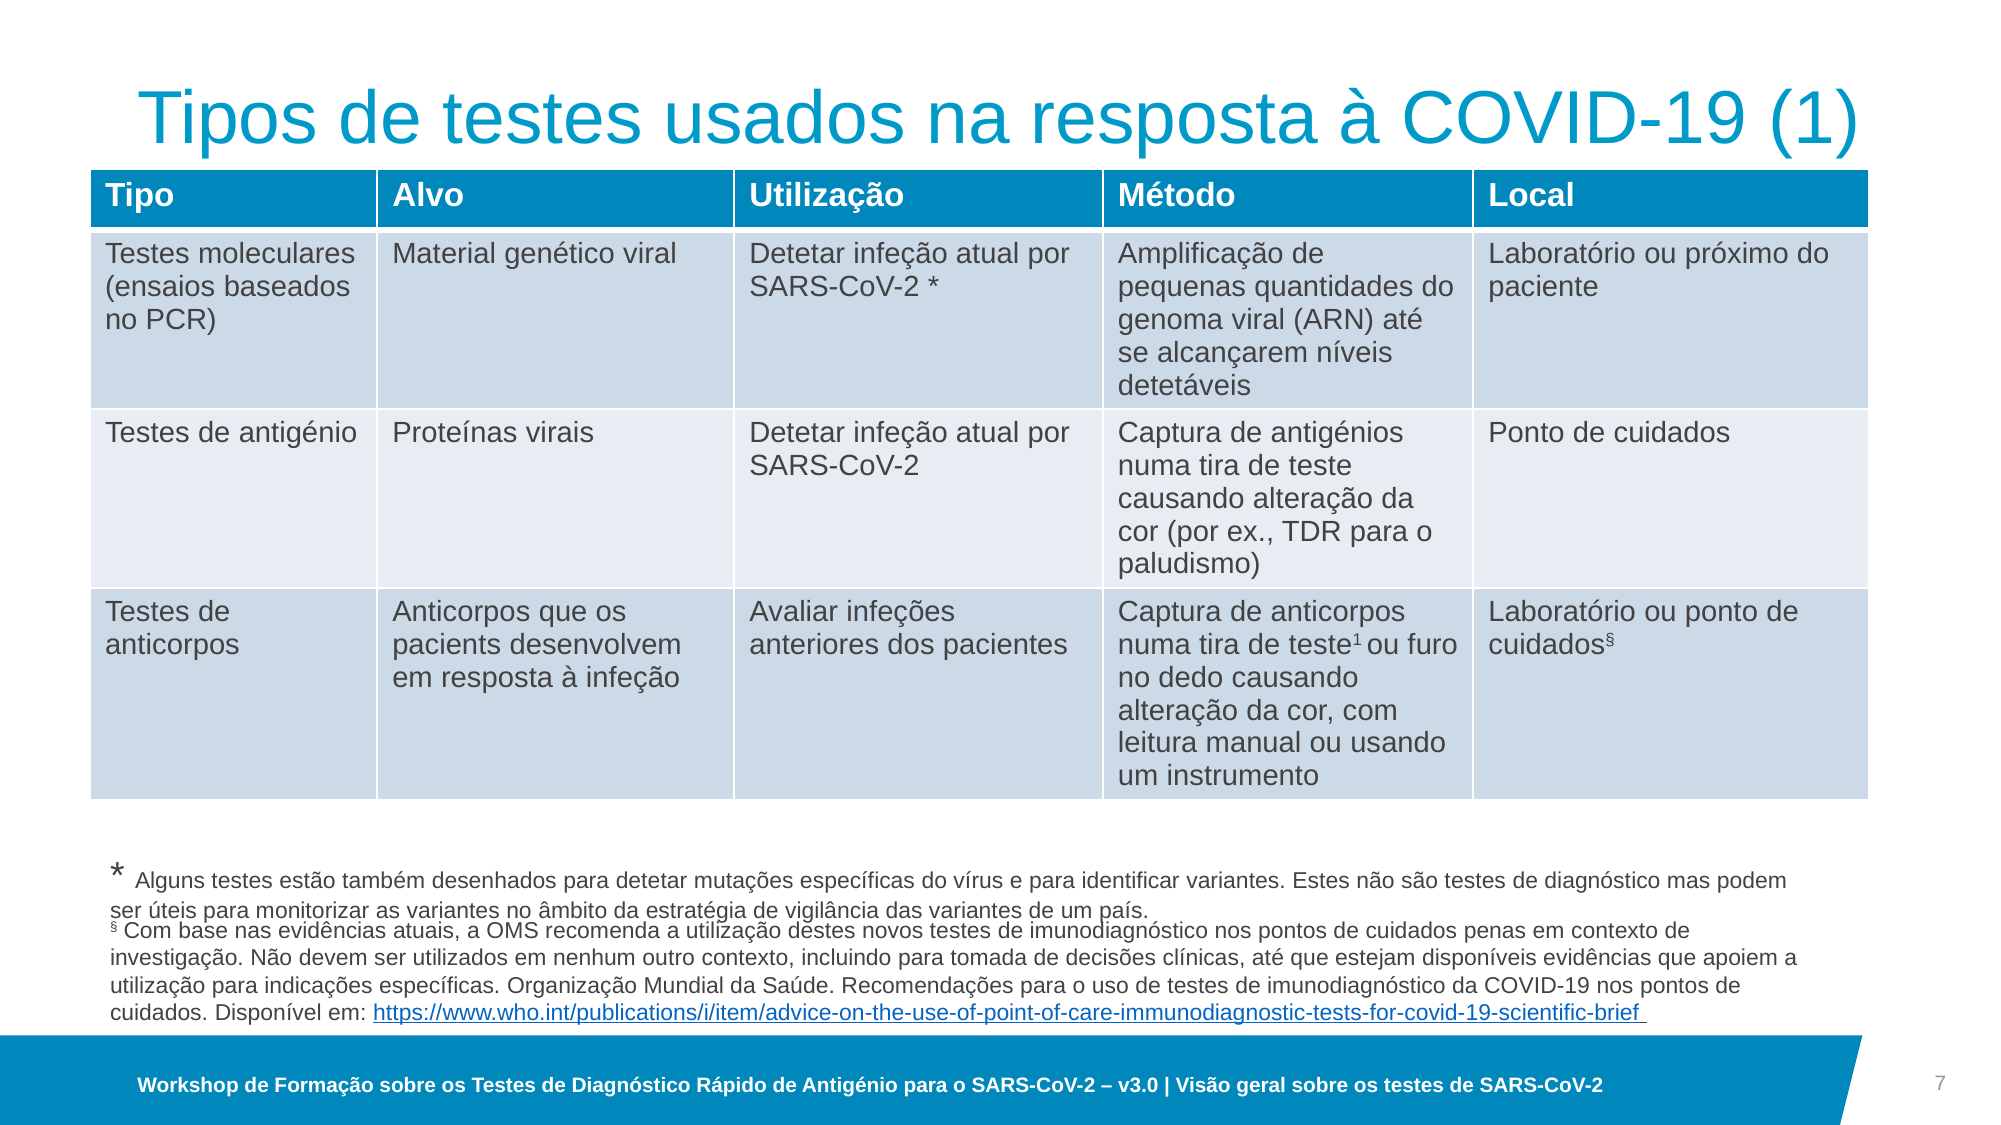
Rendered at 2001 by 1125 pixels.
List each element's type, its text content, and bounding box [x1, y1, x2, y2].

table_header Método [1104, 170, 1472, 227]
table_cell Anticorpos que os pacients desenvolvem em resposta à infeção [378, 589, 733, 799]
table_header Local [1474, 170, 1868, 227]
table_cell Captura de antigénios numa tira de teste causando alteração da cor (por ex., TDR para o paludismo) [1104, 410, 1472, 587]
table_cell Laboratório ou próximo do paciente [1474, 233, 1868, 408]
table_cell Detetar infeção atual por SARS-CoV-2 * [735, 233, 1102, 408]
table_cell Detetar infeção atual por SARS-CoV-2 [735, 410, 1102, 587]
table_cell Testes de antigénio [91, 410, 376, 587]
title Tipos de testes usados na resposta à COVID-19 (1) [137, 5, 1863, 160]
table_cell Testes de anticorpos [91, 589, 376, 799]
text_box * Alguns testes estão também desenhados para detetar mutações específicas do vírus e para identificar variantes. Estes não são testes de diagnóstico mas podem ser úteis para monitorizar as variantes no âmbito da estratégia de vigilância das variantes de um país. [94, 843, 1818, 931]
table_header Utilização [735, 170, 1102, 227]
text_box § Com base nas evidências atuais, a OMS recomenda a utilização destes novos testes de imunodiagnóstico nos pontos de cuidados penas em contexto de investigação. Não devem ser utilizados em nenhum outro contexto, incluindo para tomada de decisões clínicas, até que estejam disponíveis evidências que apoiem a utilização para indicações específicas. Organização Mundial da Saúde. Recomendações para o uso de testes de imunodiagnóstico da COVID-19 nos pontos de cuidados. Disponível em: https://www.who.int/publications/i/item/advice-on-the-use-of-point-of-care-immunodiagnostic-tests-for-covid-19-scientific-brief [94, 931, 1818, 1033]
table_cell Proteínas virais [378, 410, 733, 587]
table_cell Material genético viral [378, 233, 733, 408]
table_cell Avaliar infeções anteriores dos pacientes [735, 589, 1102, 799]
table_cell Amplificação de pequenas quantidades do genoma viral (ARN) até se alcançarem níveis detetáveis [1104, 233, 1472, 408]
slide_number 7 [1862, 1035, 1947, 1125]
table_cell Captura de anticorpos numa tira de teste1 ou furo no dedo causando alteração da cor, com leitura manual ou usando um instrumento [1104, 589, 1472, 799]
footer Workshop de Formação sobre os Testes de Diagnóstico Rápido de Antigénio para o SARS-CoV-2 – v3.0 | Visão geral sobre os testes de SARS-CoV-2 [137, 1042, 1690, 1125]
table_cell Testes moleculares (ensaios baseados no PCR) [91, 233, 376, 408]
table_cell Laboratório ou ponto de cuidados§ [1474, 589, 1868, 799]
table_cell Ponto de cuidados [1474, 410, 1868, 587]
table_header Alvo [378, 170, 733, 227]
table_header Tipo [91, 170, 376, 227]
